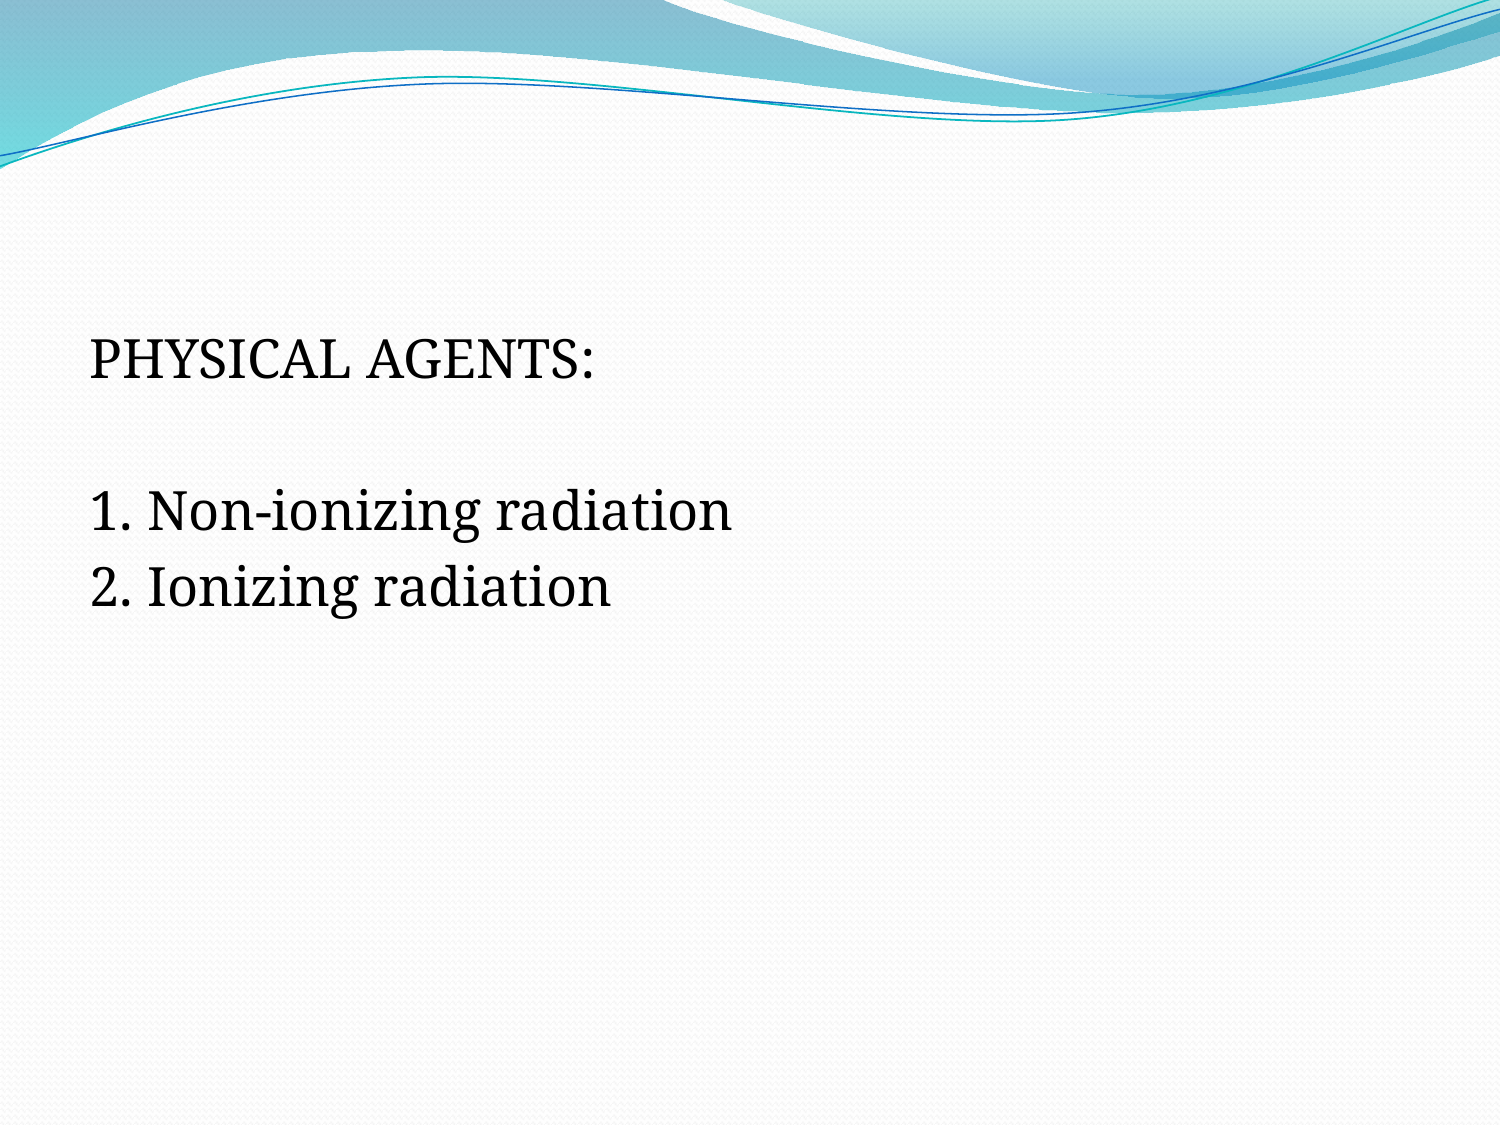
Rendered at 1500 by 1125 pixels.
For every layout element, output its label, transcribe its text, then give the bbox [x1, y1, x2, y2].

list PHYSICAL AGENTS: 1. Non-ionizing radiation 2. Ionizing radiation [75, 317, 1425, 1038]
